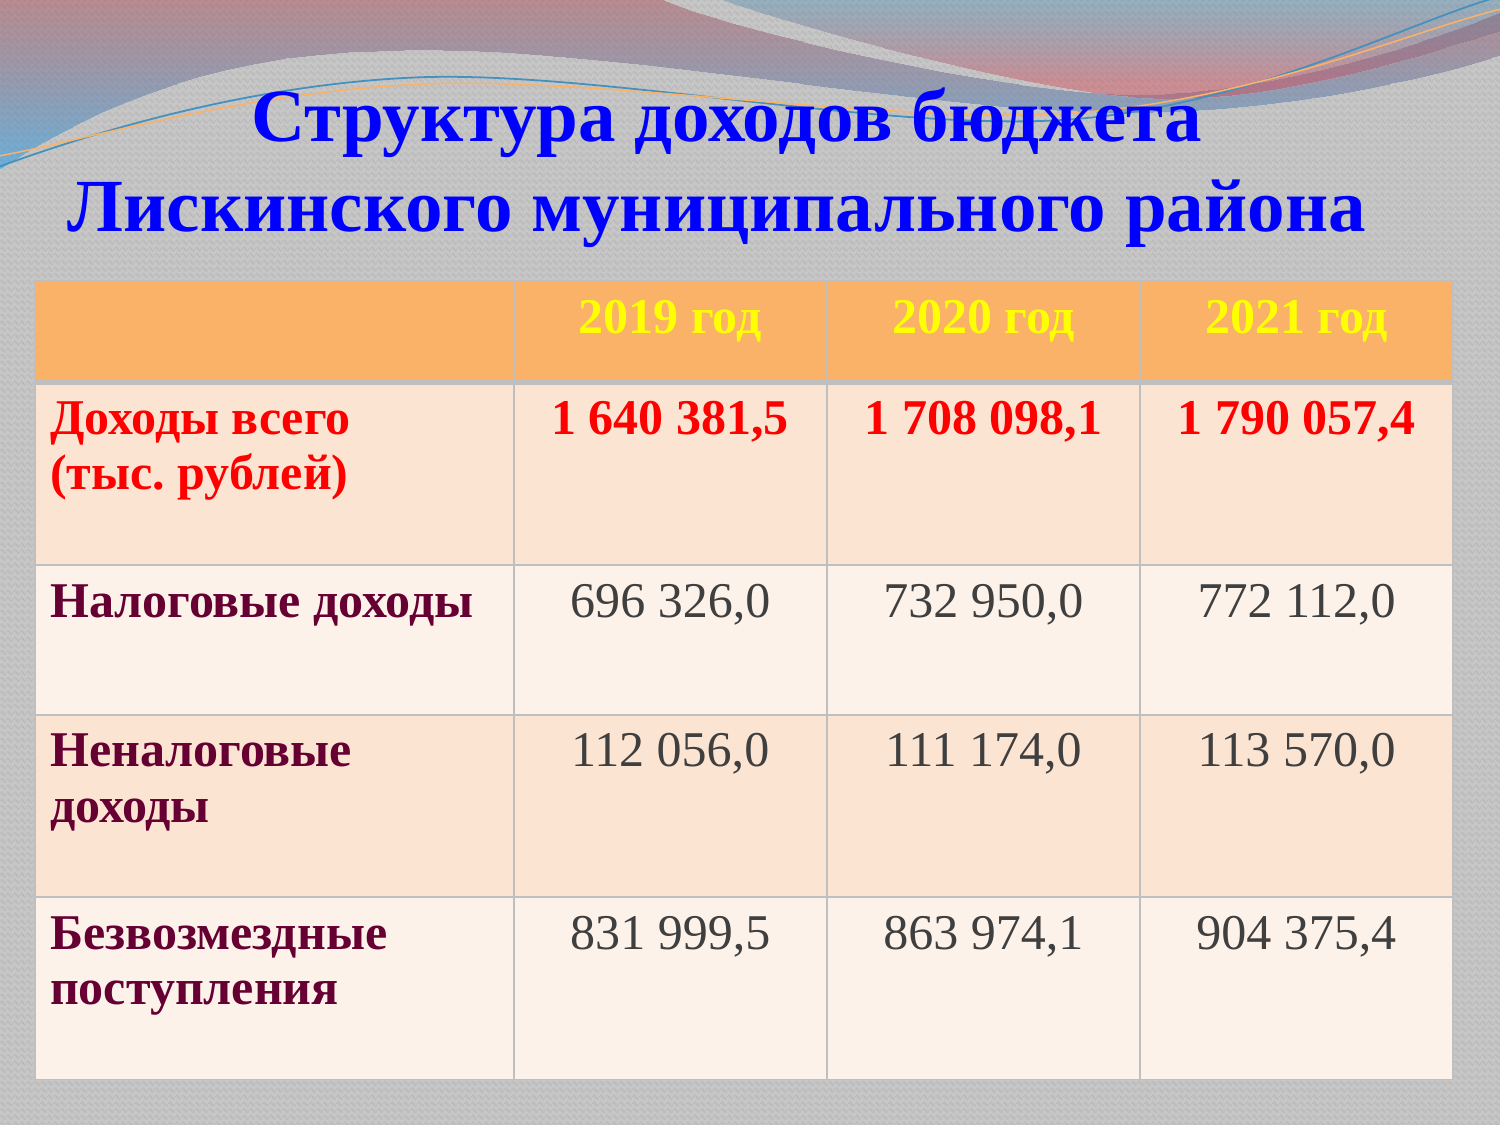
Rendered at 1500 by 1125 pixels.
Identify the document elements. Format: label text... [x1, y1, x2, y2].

table_header 2021 год [1141, 282, 1452, 380]
table_cell 831 999,5 [515, 898, 826, 1079]
table_cell 1 640 381,5 [515, 385, 826, 564]
table_cell 863 974,1 [828, 898, 1139, 1079]
table_header 2020 год [828, 282, 1139, 380]
table_header 2019 год [515, 282, 826, 380]
title Структура доходов бюджета Лискинского муниципального района [35, 46, 1418, 247]
table_cell 113 570,0 [1141, 716, 1452, 896]
table_cell 1 790 057,4 [1141, 385, 1452, 564]
table_header [36, 282, 513, 380]
table_cell 772 112,0 [1141, 566, 1452, 714]
table_cell 696 326,0 [515, 566, 826, 714]
table_cell 111 174,0 [828, 716, 1139, 896]
table_cell Налоговые доходы [36, 566, 513, 714]
table_cell 1 708 098,1 [828, 385, 1139, 564]
table_cell 904 375,4 [1141, 898, 1452, 1079]
table_cell 112 056,0 [515, 716, 826, 896]
table_cell Доходы всего (тыс. рублей) [36, 385, 513, 564]
table_cell 732 950,0 [828, 566, 1139, 714]
table_cell Неналоговые доходы [36, 716, 513, 896]
table_cell Безвозмездные поступления [36, 898, 513, 1079]
